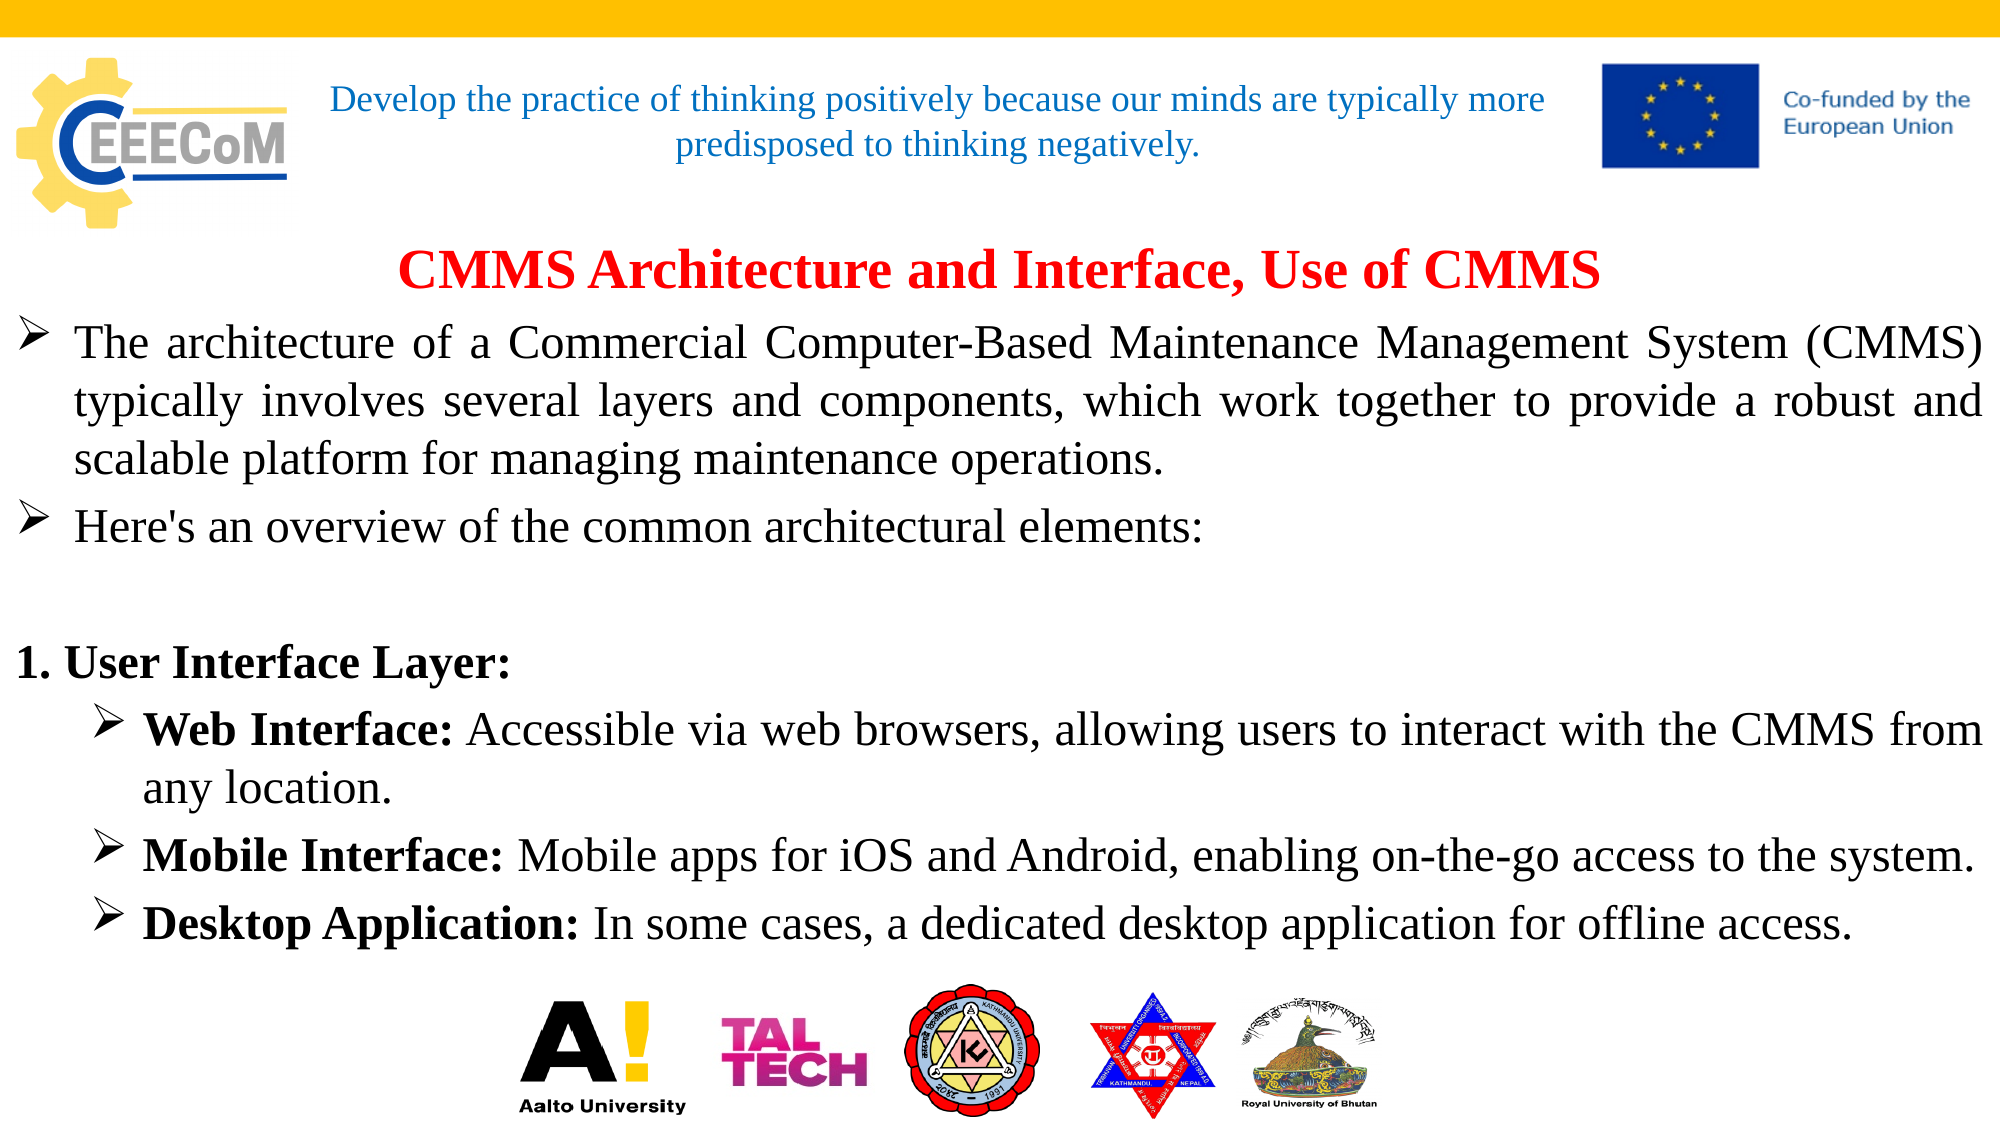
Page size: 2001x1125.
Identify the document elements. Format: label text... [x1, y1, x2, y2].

title Develop the practice of thinking positively because our minds are typically more predisposed to thinking negatively. [312, 37, 1565, 201]
picture [11, 50, 299, 224]
picture [1595, 46, 2000, 181]
picture [512, 984, 1382, 1125]
list CMMS Architecture and Interface, Use of CMMS The architecture of a Commercial Computer-Based Maintenance Management System (CMMS) typically involves several layers and components, which work together to provide a robust and scalable platform for managing maintenance operations. Here's an overview of the common architectural elements: 1. User Interface Layer: Web Interface: Accessible via web browsers, allowing users to interact with the CMMS from any location. Mobile Interface: Mobile apps for iOS and Android, enabling on-the-go access to the system. Desktop Application: In some cases, a dedicated desktop application for offline access. [0, 224, 2000, 975]
